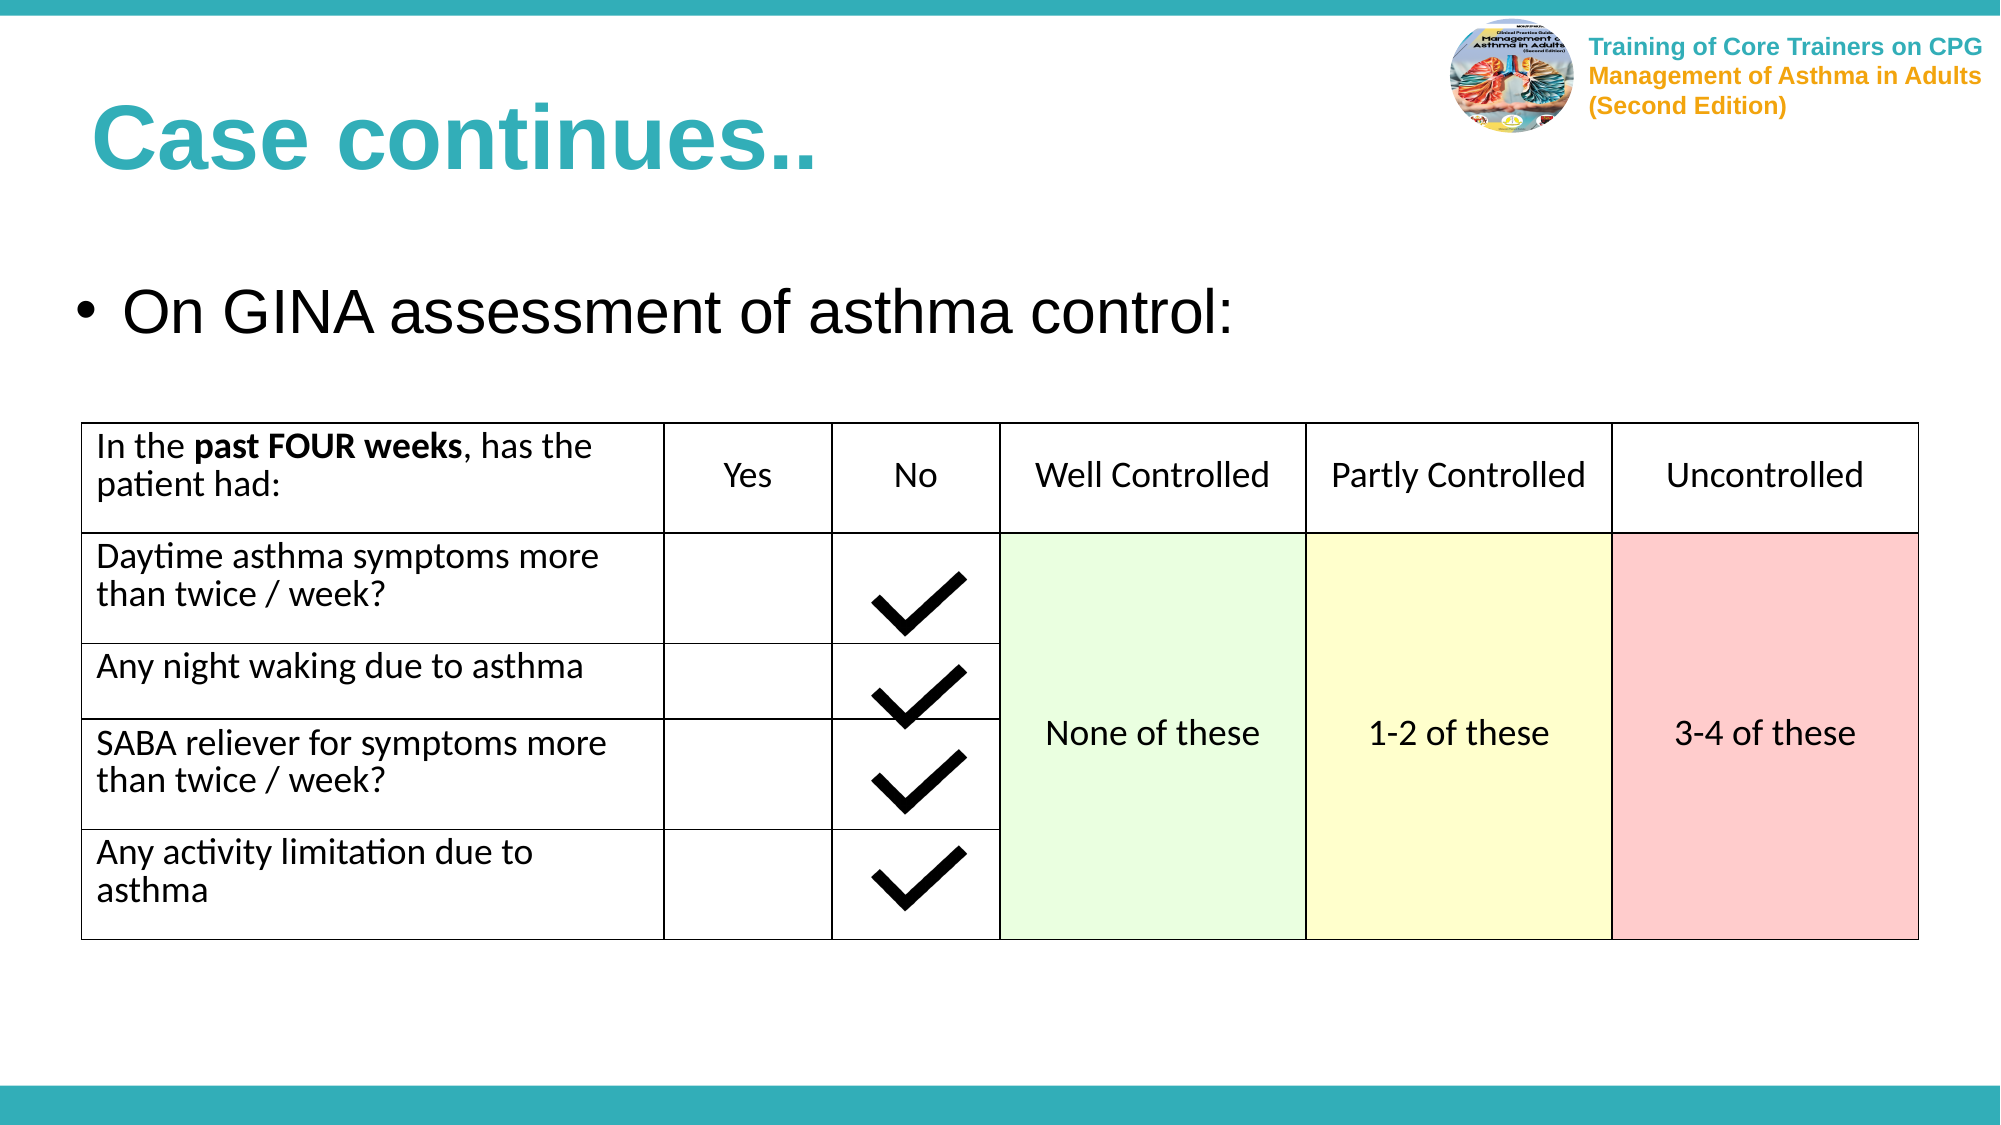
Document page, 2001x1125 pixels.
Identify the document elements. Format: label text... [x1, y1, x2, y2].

table_header Well Controlled [1001, 424, 1305, 532]
text_box Case continues.. [0, 69, 2000, 196]
table_cell [833, 644, 863, 718]
table_cell [833, 534, 999, 643]
table_cell [833, 830, 999, 939]
table_cell [665, 644, 831, 718]
table_header In the past FOUR weeks, has the patient had: [82, 424, 663, 532]
table_cell [833, 720, 863, 829]
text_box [1449, 18, 2000, 133]
table_header Partly Controlled [1307, 424, 1611, 532]
table_header Yes [665, 424, 831, 532]
table_cell [665, 534, 831, 643]
table_cell [665, 720, 831, 829]
text_box On GINA assessment of asthma control: [60, 263, 1940, 354]
table_cell [665, 830, 831, 939]
table_cell 3-4 of these [1613, 534, 1918, 939]
table_header No [833, 424, 999, 532]
table_cell 1-2 of these [1307, 534, 1611, 939]
table_cell None of these [1001, 534, 1305, 939]
table_cell SABA reliever for symptoms more than twice / week? [82, 720, 663, 829]
table_cell Any activity limitation due to asthma [82, 830, 663, 939]
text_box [869, 555, 969, 927]
table_cell [974, 720, 999, 829]
table_cell Daytime asthma symptoms more than twice / week? [82, 534, 663, 643]
table_cell Any night waking due to asthma [82, 644, 663, 718]
table_header Uncontrolled [1613, 424, 1918, 532]
table_cell [974, 644, 999, 718]
